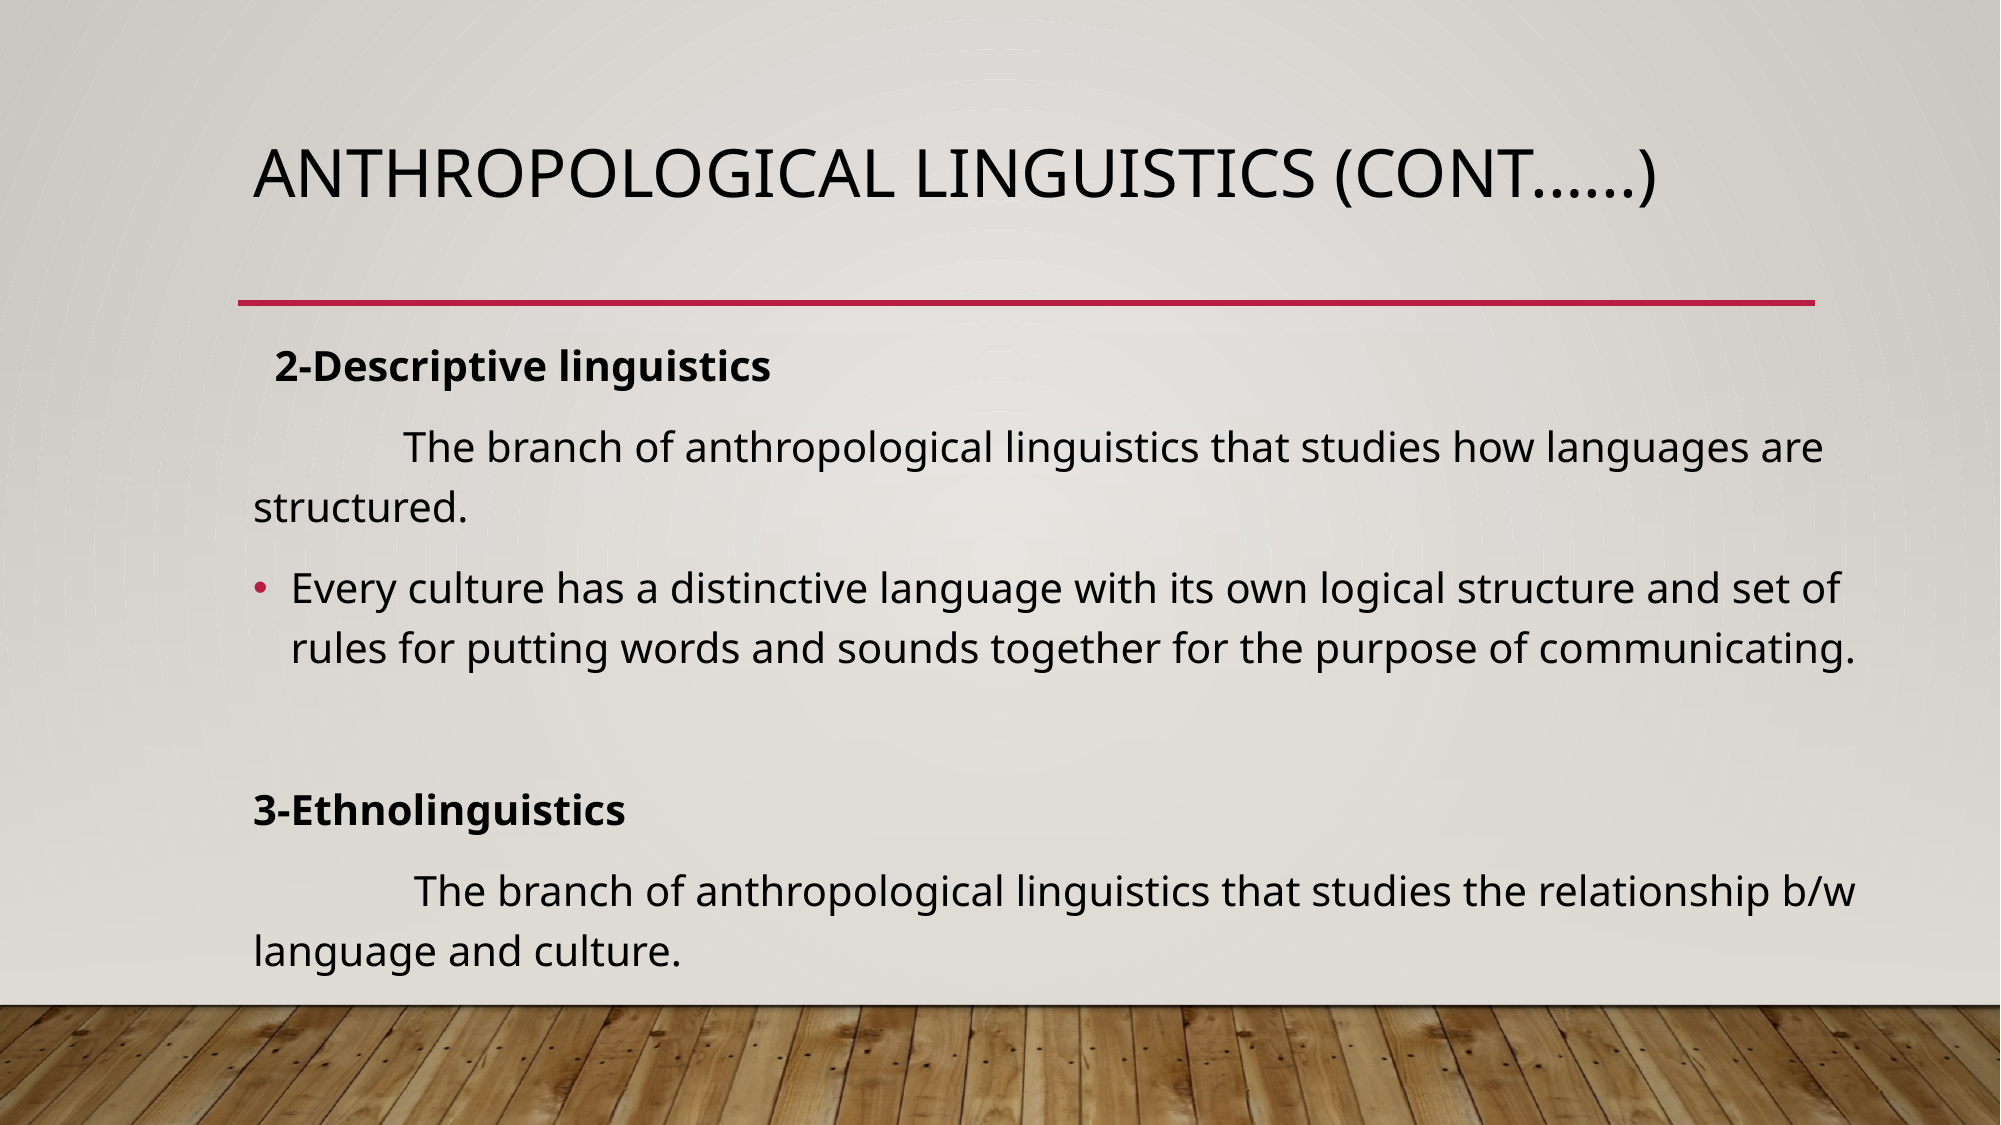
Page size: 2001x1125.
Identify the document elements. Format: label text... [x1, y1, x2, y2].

title Anthropological Linguistics (Cont.…..) [238, 131, 1814, 305]
picture [0, 1005, 2000, 1125]
list 2-Descriptive linguistics The branch of anthropological linguistics that studies how languages are structured. Every culture has a distinctive language with its own logical structure and set of rules for putting words and sounds together for the purpose of communicating. 3-Ethnolinguistics The branch of anthropological linguistics that studies the relationship b/w language and culture. [238, 322, 1874, 1020]
